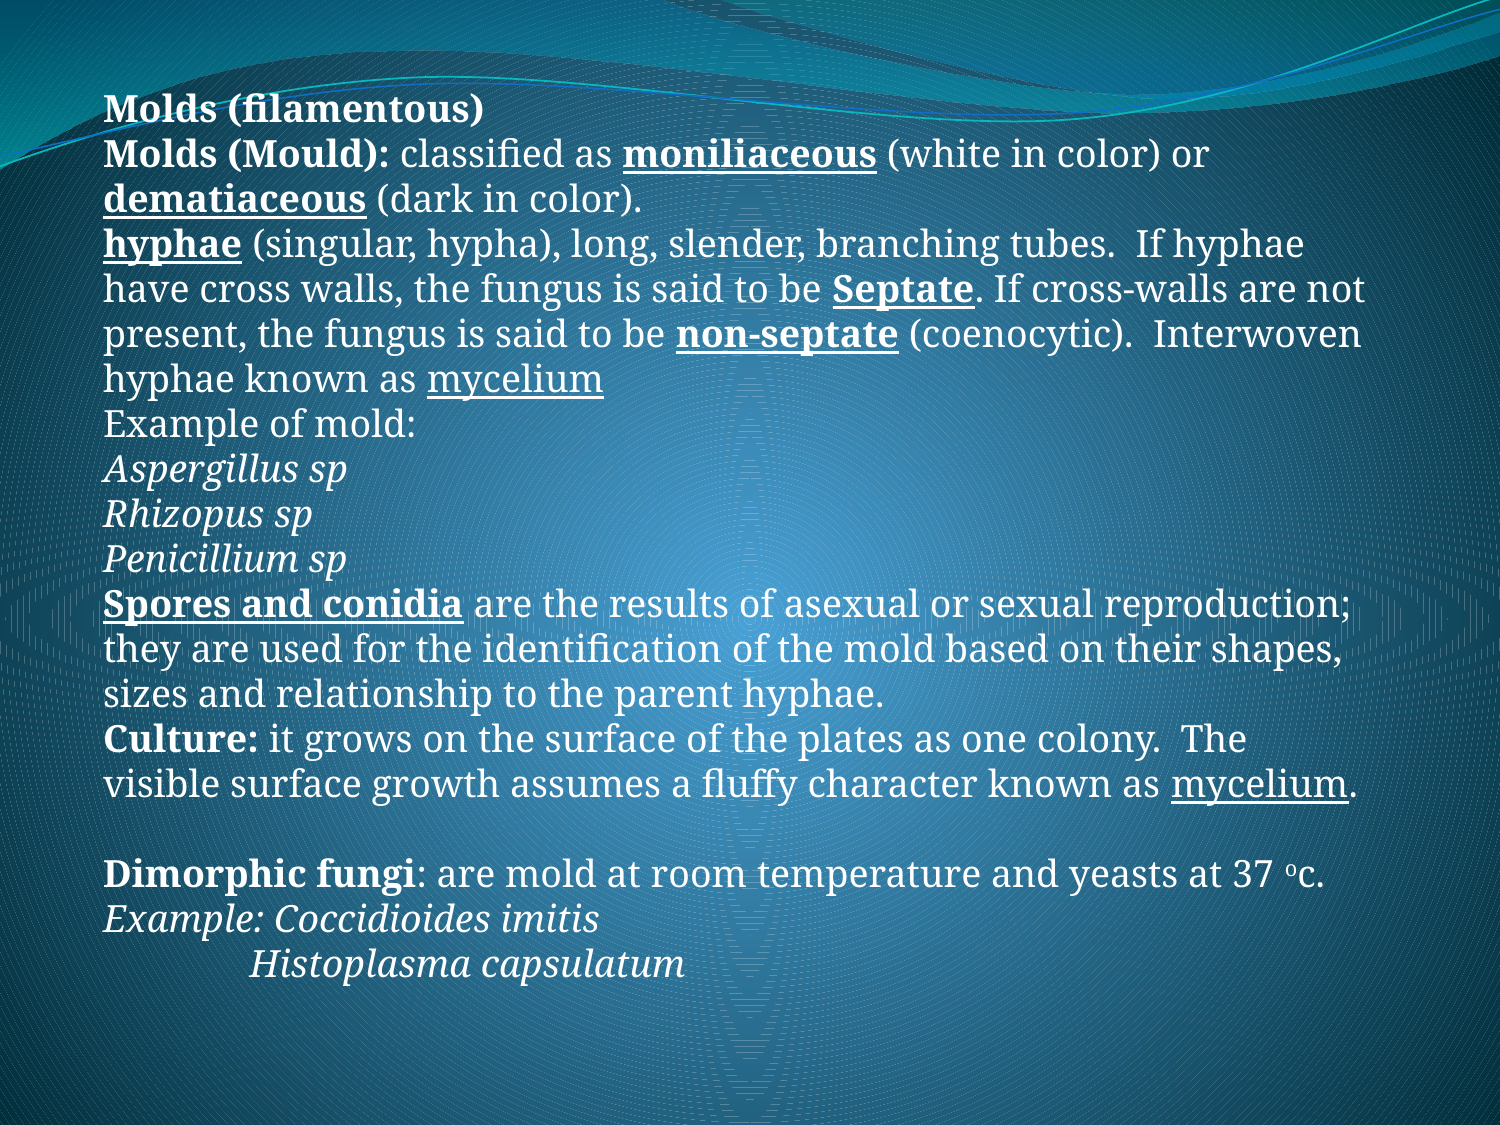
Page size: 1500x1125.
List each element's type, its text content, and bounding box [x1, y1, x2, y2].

text_box Molds (filamentous) Molds (Mould): classified as moniliaceous (white in color) or dematiaceous (dark in color). hyphae (singular, hypha), long, slender, branching tubes. If hyphae have cross walls, the fungus is said to be Septate. If cross-walls are not present, the fungus is said to be non-septate (coenocytic). Interwoven hyphae known as mycelium Example of mold: Aspergillus sp Rhizopus sp Penicillium sp Spores and conidia are the results of asexual or sexual reproduction; they are used for the identification of the mold based on their shapes, sizes and relationship to the parent hyphae. Culture: it grows on the surface of the plates as one colony. The visible surface growth assumes a fluffy character known as mycelium. Dimorphic fungi: are mold at room temperature and yeasts at 37 oc. Example: Coccidioides imitis Histoplasma capsulatum [88, 78, 1388, 1125]
